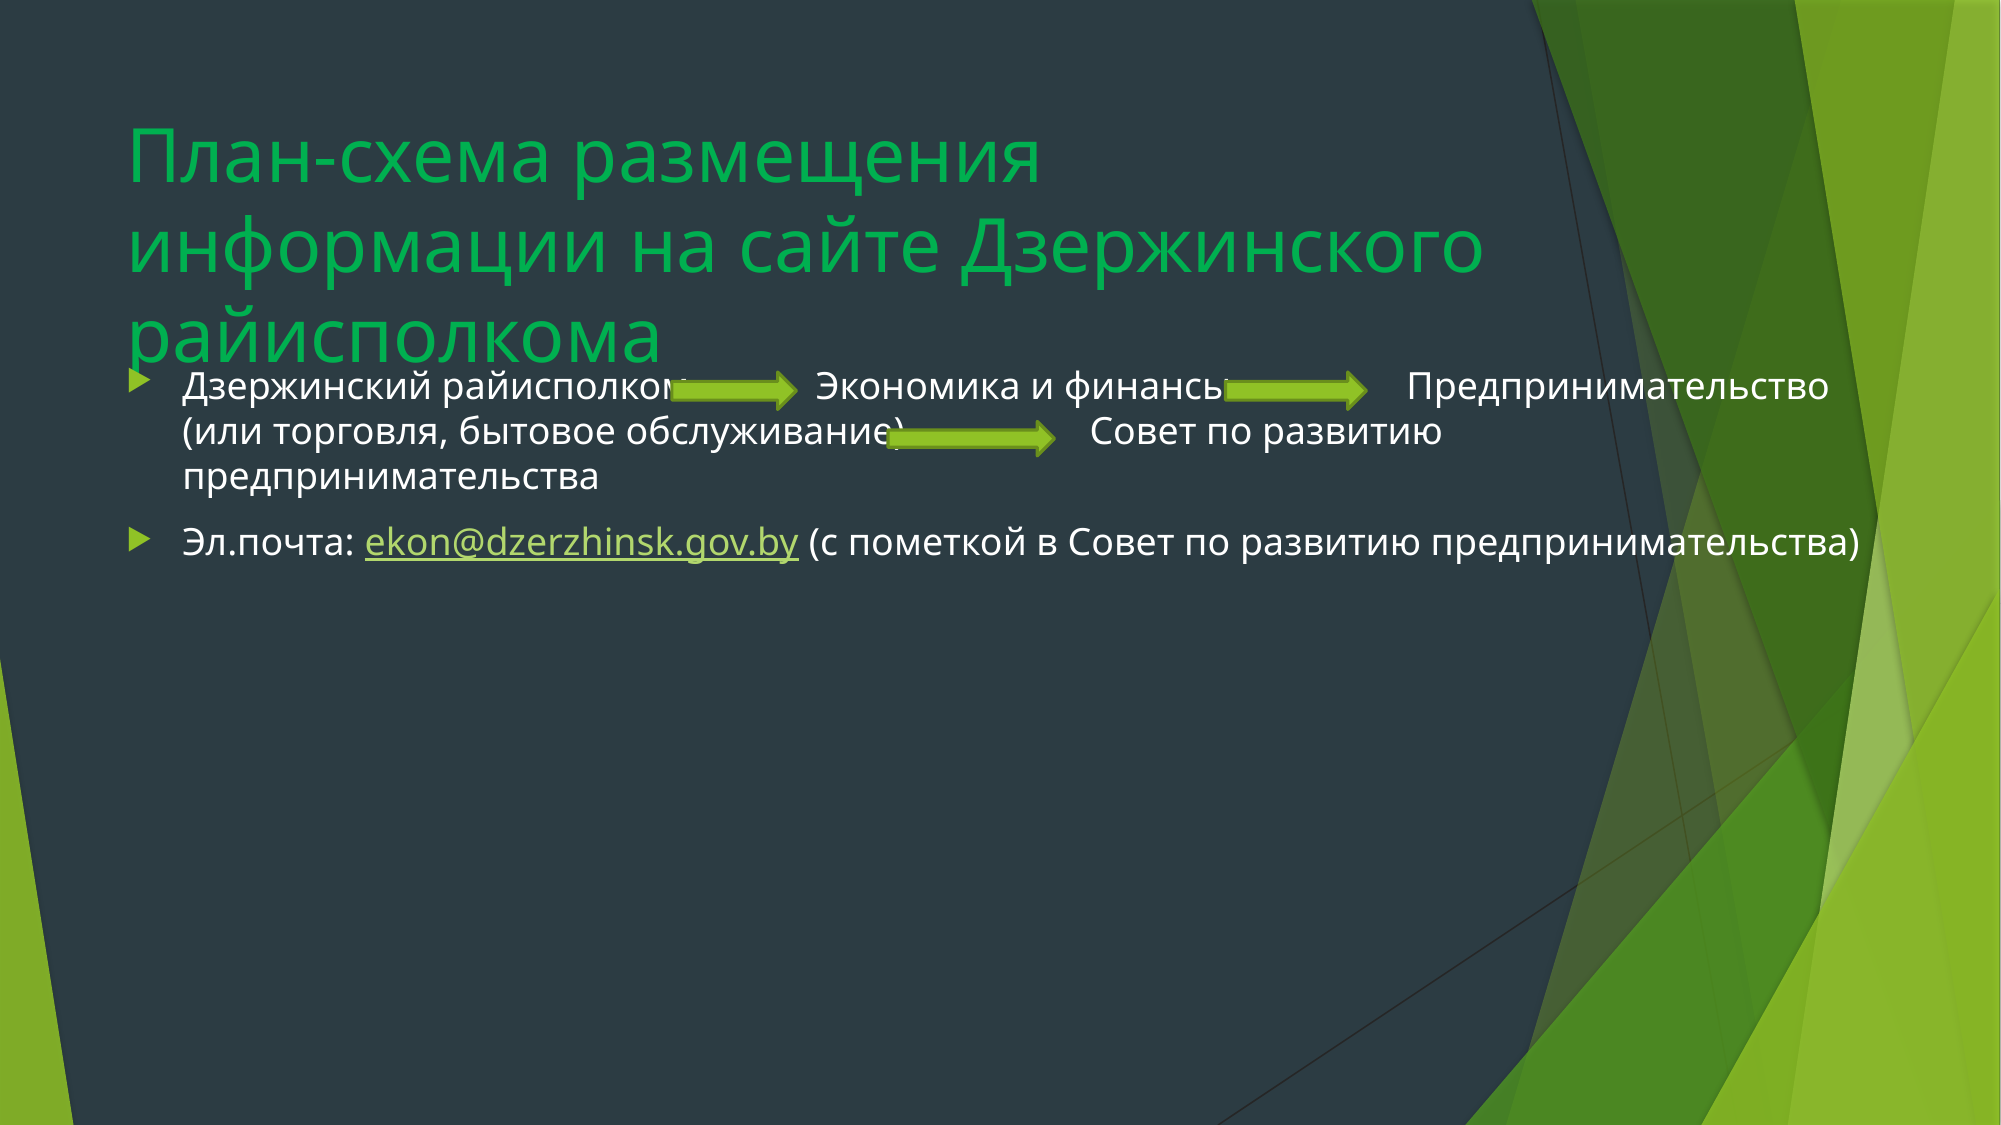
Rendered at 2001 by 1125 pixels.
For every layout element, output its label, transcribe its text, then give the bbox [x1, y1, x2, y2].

text_box [670, 370, 798, 411]
text_box [886, 419, 1056, 458]
list Дзержинский райисполком Экономика и финансы Предпринимательство (или торговля, бытовое обслуживание) Совет по развитию предпринимательства Эл.почта: ekon@dzerzhinsk.gov.by (с пометкой в Совет по развитию предпринимательства) [111, 354, 1887, 992]
text_box [1223, 370, 1368, 411]
title План-схема размещения информации на сайте Дзержинского райисполкома [111, 99, 1522, 317]
